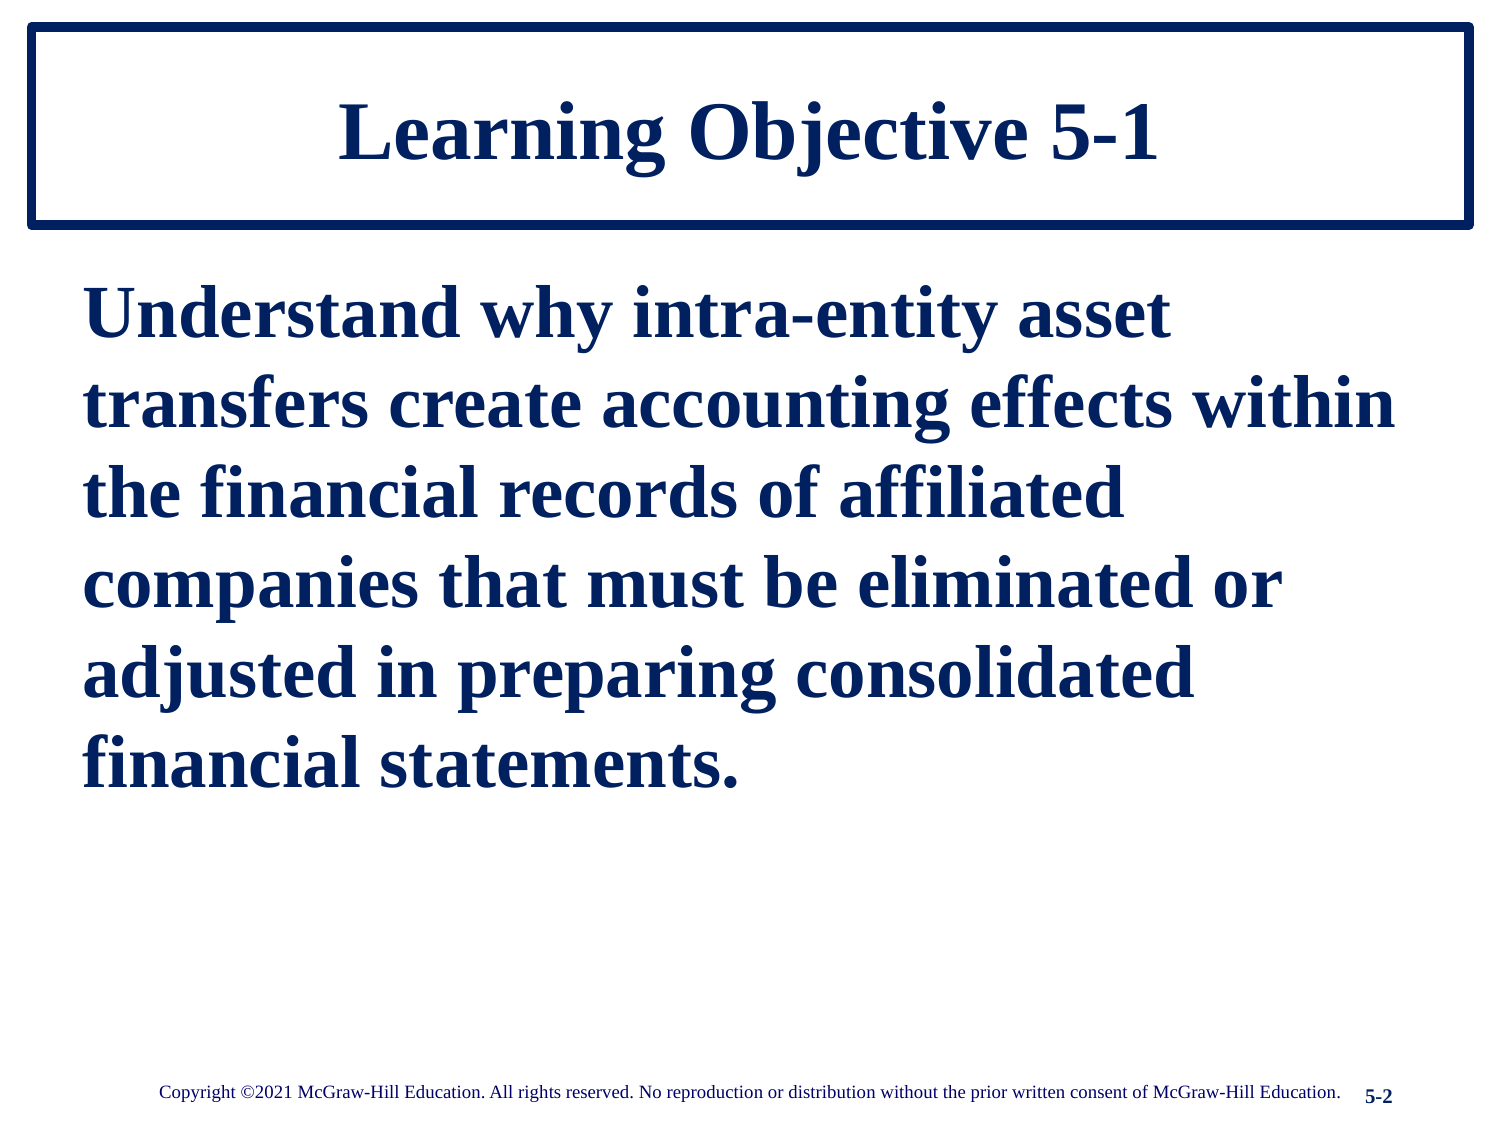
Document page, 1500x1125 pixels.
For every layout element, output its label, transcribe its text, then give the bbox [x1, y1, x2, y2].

text_box Understand why intra-entity asset transfers create accounting effects within the financial records of affiliated companies that must be eliminated or adjusted in preparing consolidated financial statements. [67, 254, 1433, 1065]
slide_number 5-2 [1350, 1074, 1438, 1125]
title Learning Objective 5-1 [27, 22, 1474, 230]
text_box Copyright ©2021 McGraw-Hill Education. All rights reserved. No reproduction or distribution without the prior written consent of McGraw-Hill Education. [76, 1072, 1424, 1110]
